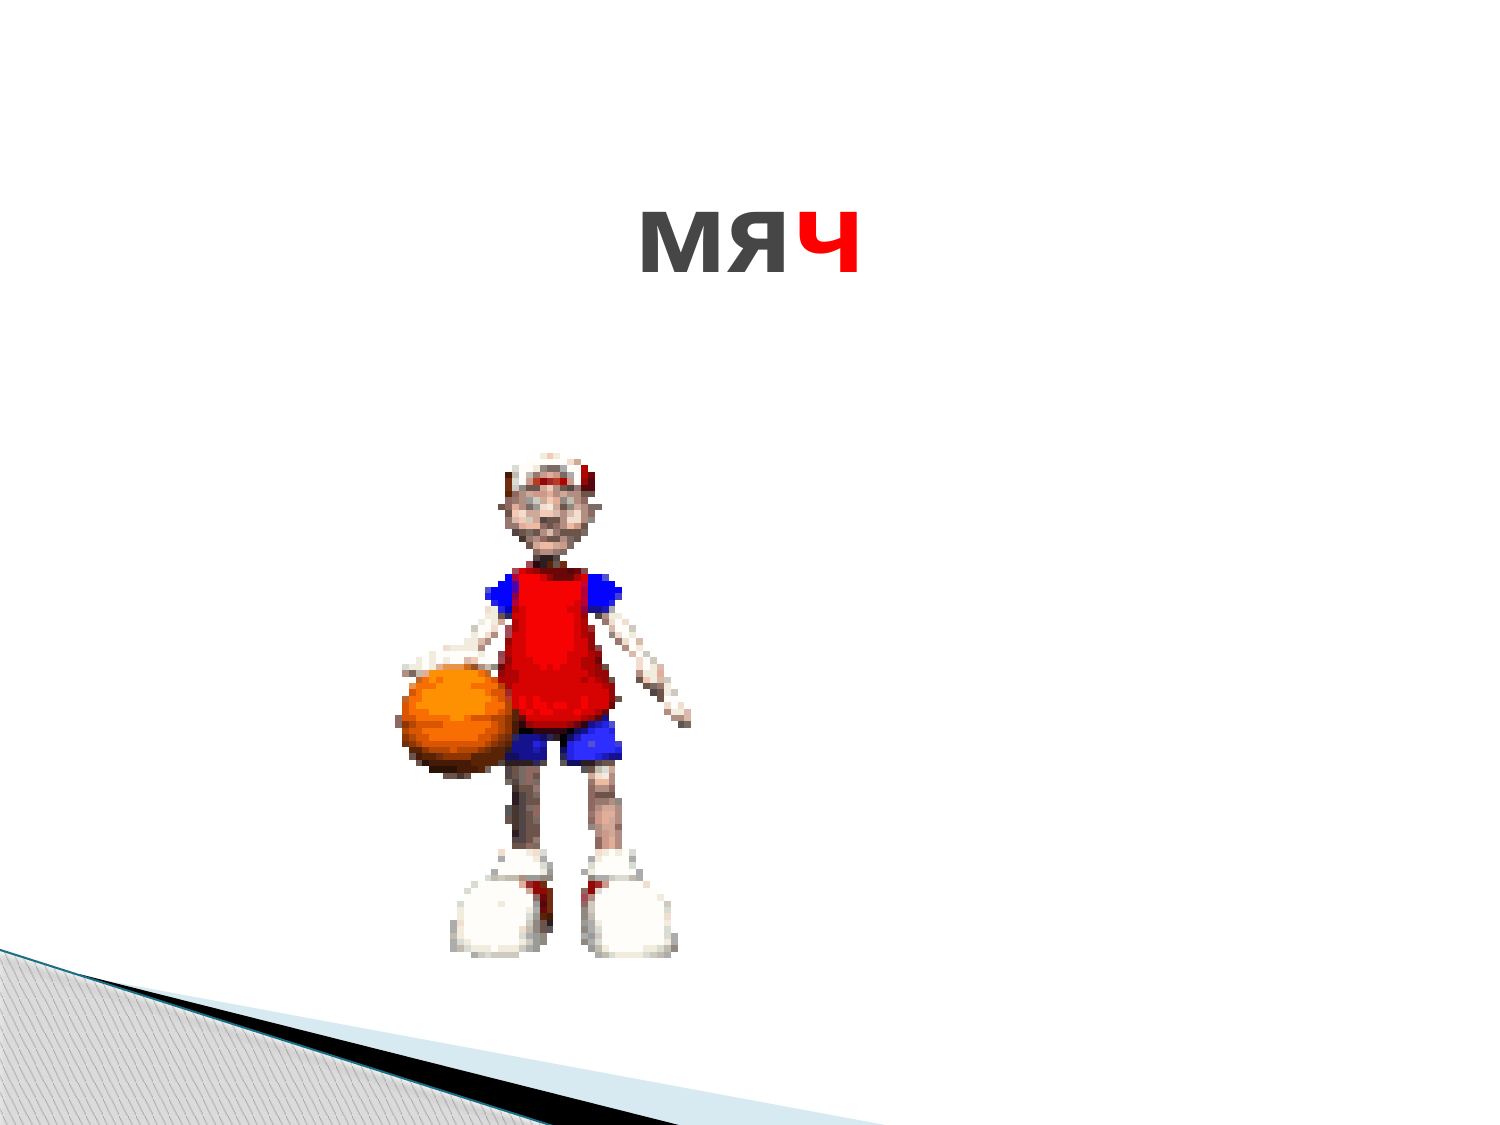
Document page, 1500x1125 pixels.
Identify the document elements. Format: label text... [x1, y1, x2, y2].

title мяч [75, 35, 1425, 303]
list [292, 421, 809, 997]
